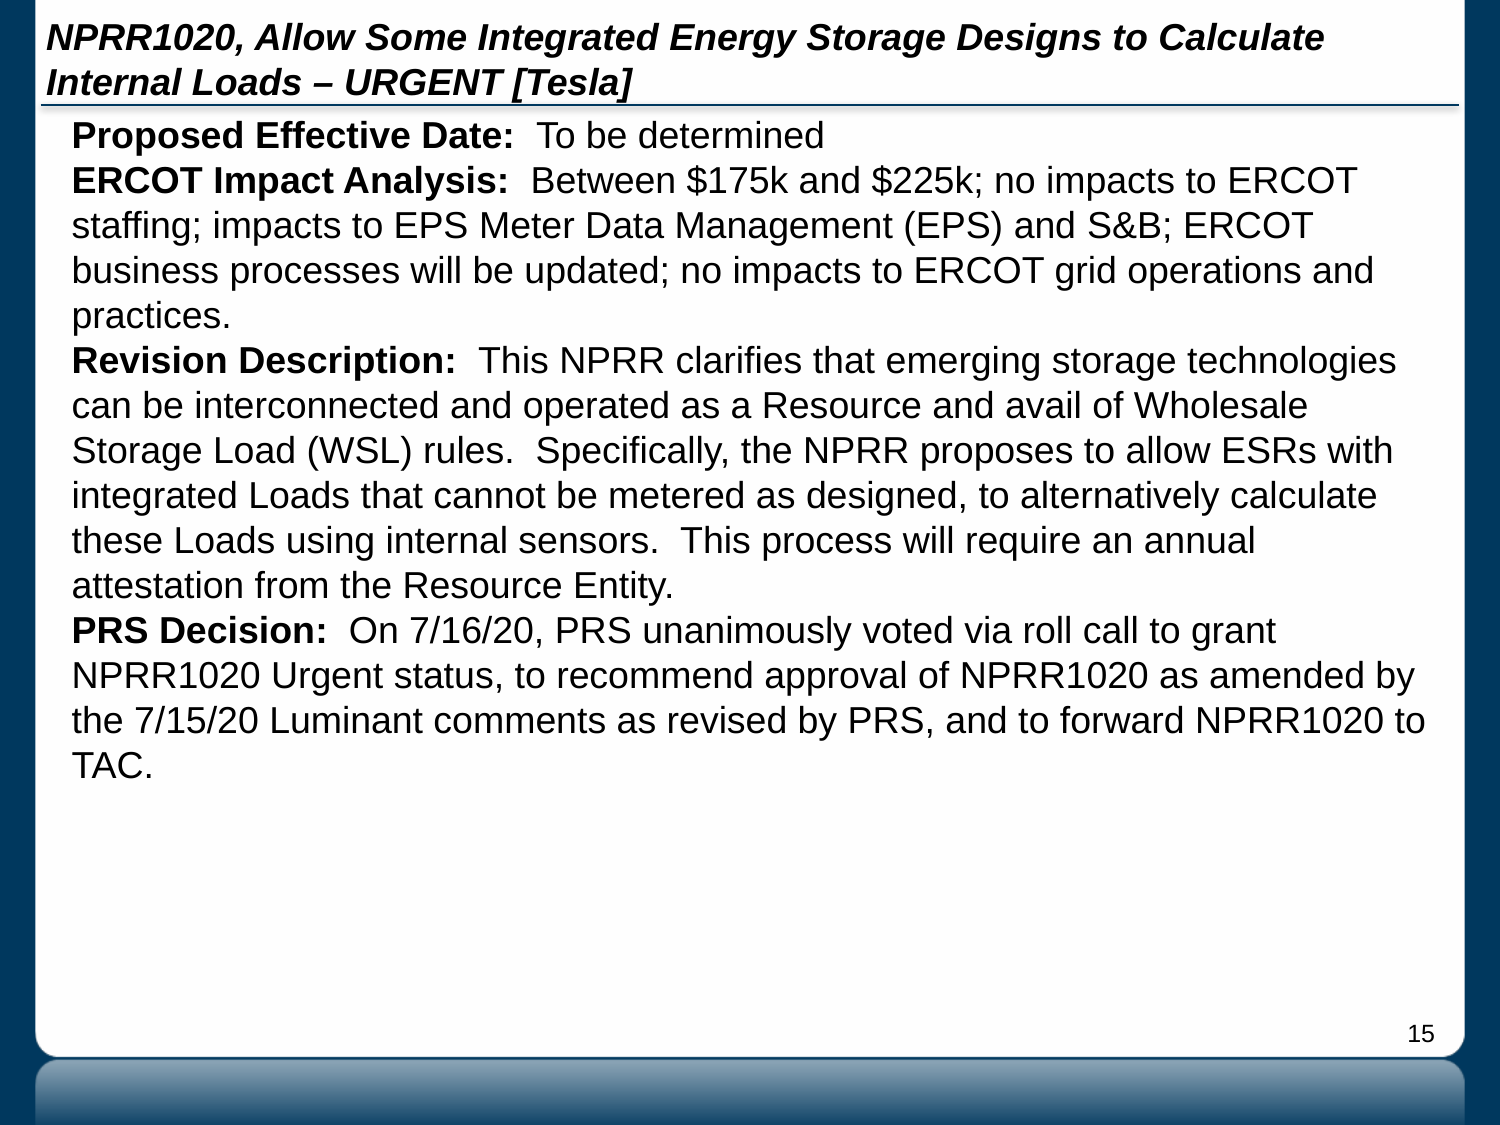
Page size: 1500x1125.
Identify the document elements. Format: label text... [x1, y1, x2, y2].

picture [35, 0, 1465, 1125]
text_box Proposed Effective Date: To be determined ERCOT Impact Analysis: Between $175k and $225k; no impacts to ERCOT staffing; impacts to EPS Meter Data Management (EPS) and S&B; ERCOT business processes will be updated; no impacts to ERCOT grid operations and practices. Revision Description: This NPRR clarifies that emerging storage technologies can be interconnected and operated as a Resource and avail of Wholesale Storage Load (WSL) rules. Specifically, the NPRR proposes to allow ESRs with integrated Loads that cannot be metered as designed, to alternatively calculate these Loads using internal sensors. This process will require an annual attestation from the Resource Entity. PRS Decision: On 7/16/20, PRS unanimously voted via roll call to grant NPRR1020 Urgent status, to recommend approval of NPRR1020 as amended by the 7/15/20 Luminant comments as revised by PRS, and to forward NPRR1020 to TAC. [56, 103, 1448, 794]
title NPRR1020, Allow Some Integrated Energy Storage Designs to Calculate Internal Loads – URGENT [Tesla] [31, 20, 1464, 97]
